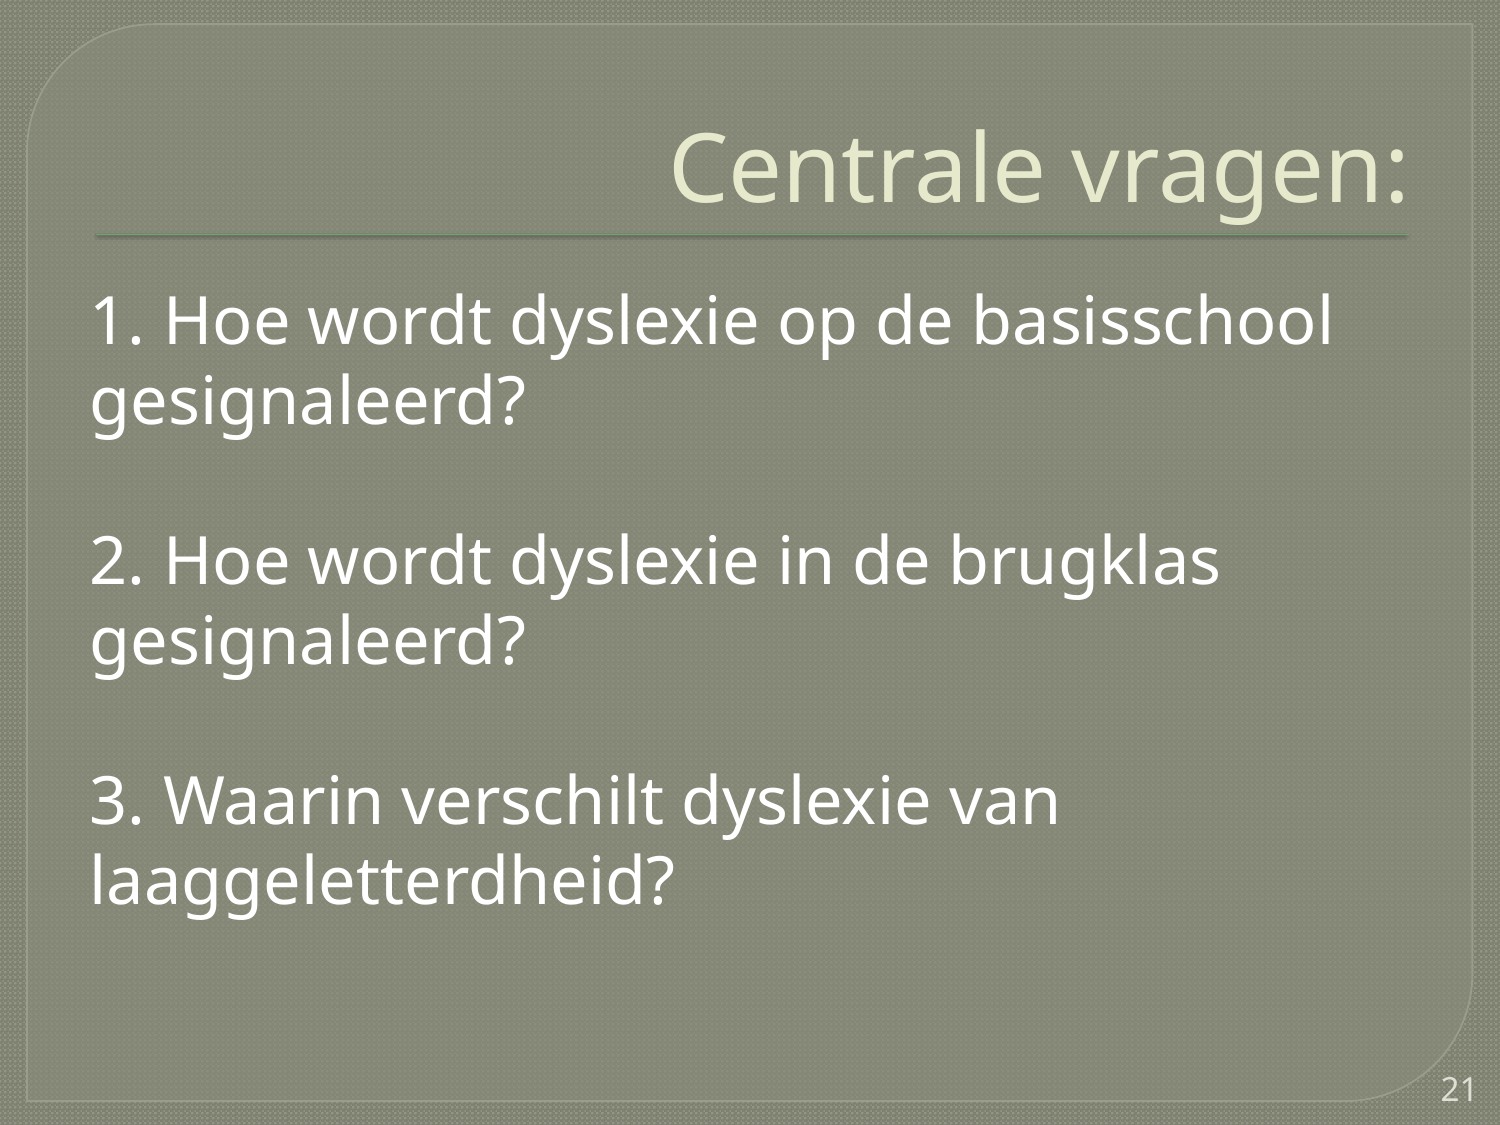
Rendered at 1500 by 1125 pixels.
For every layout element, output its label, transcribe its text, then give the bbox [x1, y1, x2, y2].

list 1. Hoe wordt dyslexie op de basisschool gesignaleerd? 2. Hoe wordt dyslexie in de brugklas gesignaleerd? 3. Waarin verschilt dyslexie van laaggeletterdheid? [75, 270, 1425, 1013]
slide_number 21 [1417, 1068, 1494, 1114]
title Centrale vragen: [75, 41, 1425, 230]
